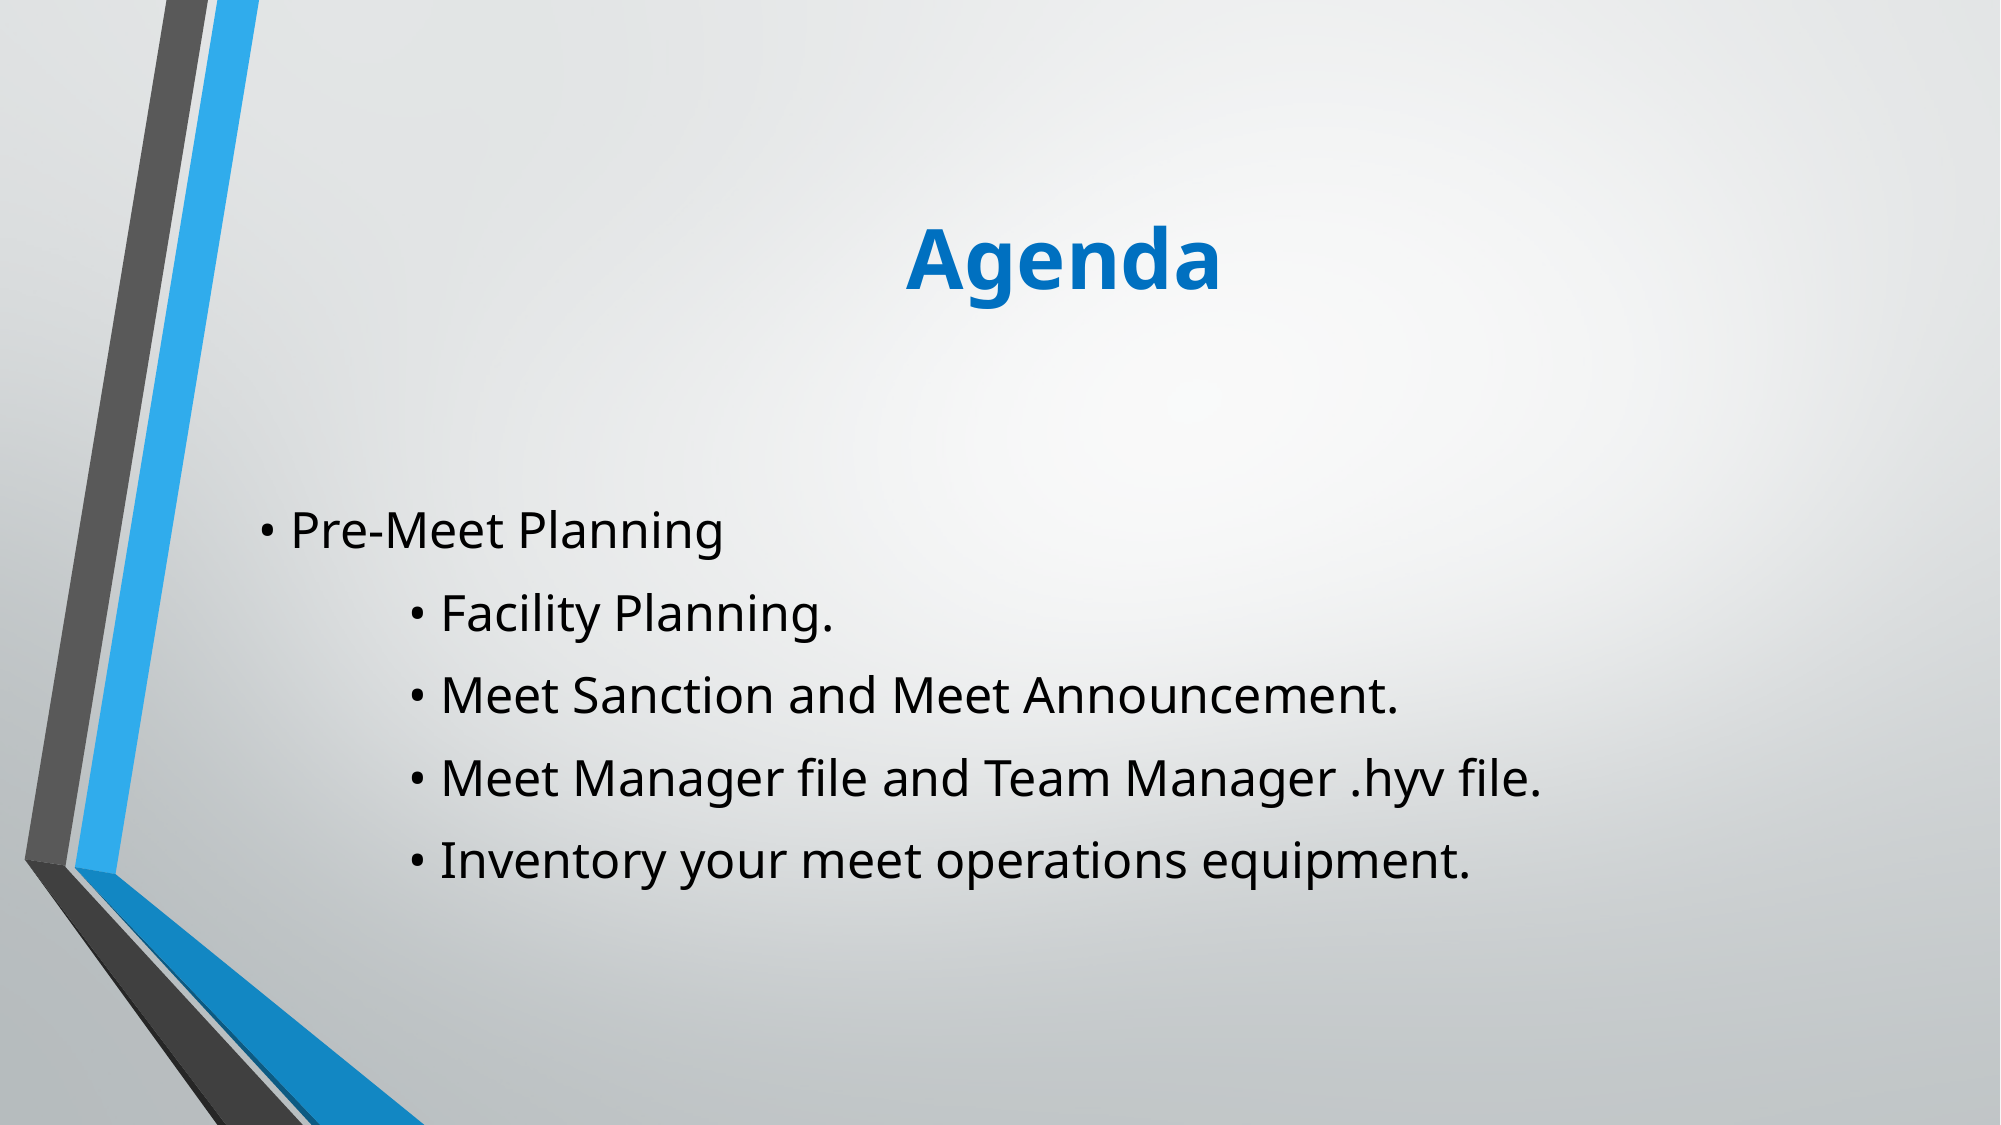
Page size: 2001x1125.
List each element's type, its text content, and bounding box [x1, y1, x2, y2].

list • Pre-Meet Planning • Facility Planning. • Meet Sanction and Meet Announcement. • Meet Manager file and Team Manager .hyv file. • Inventory your meet operations equipment. [243, 437, 1887, 950]
title Agenda [243, 112, 1887, 400]
